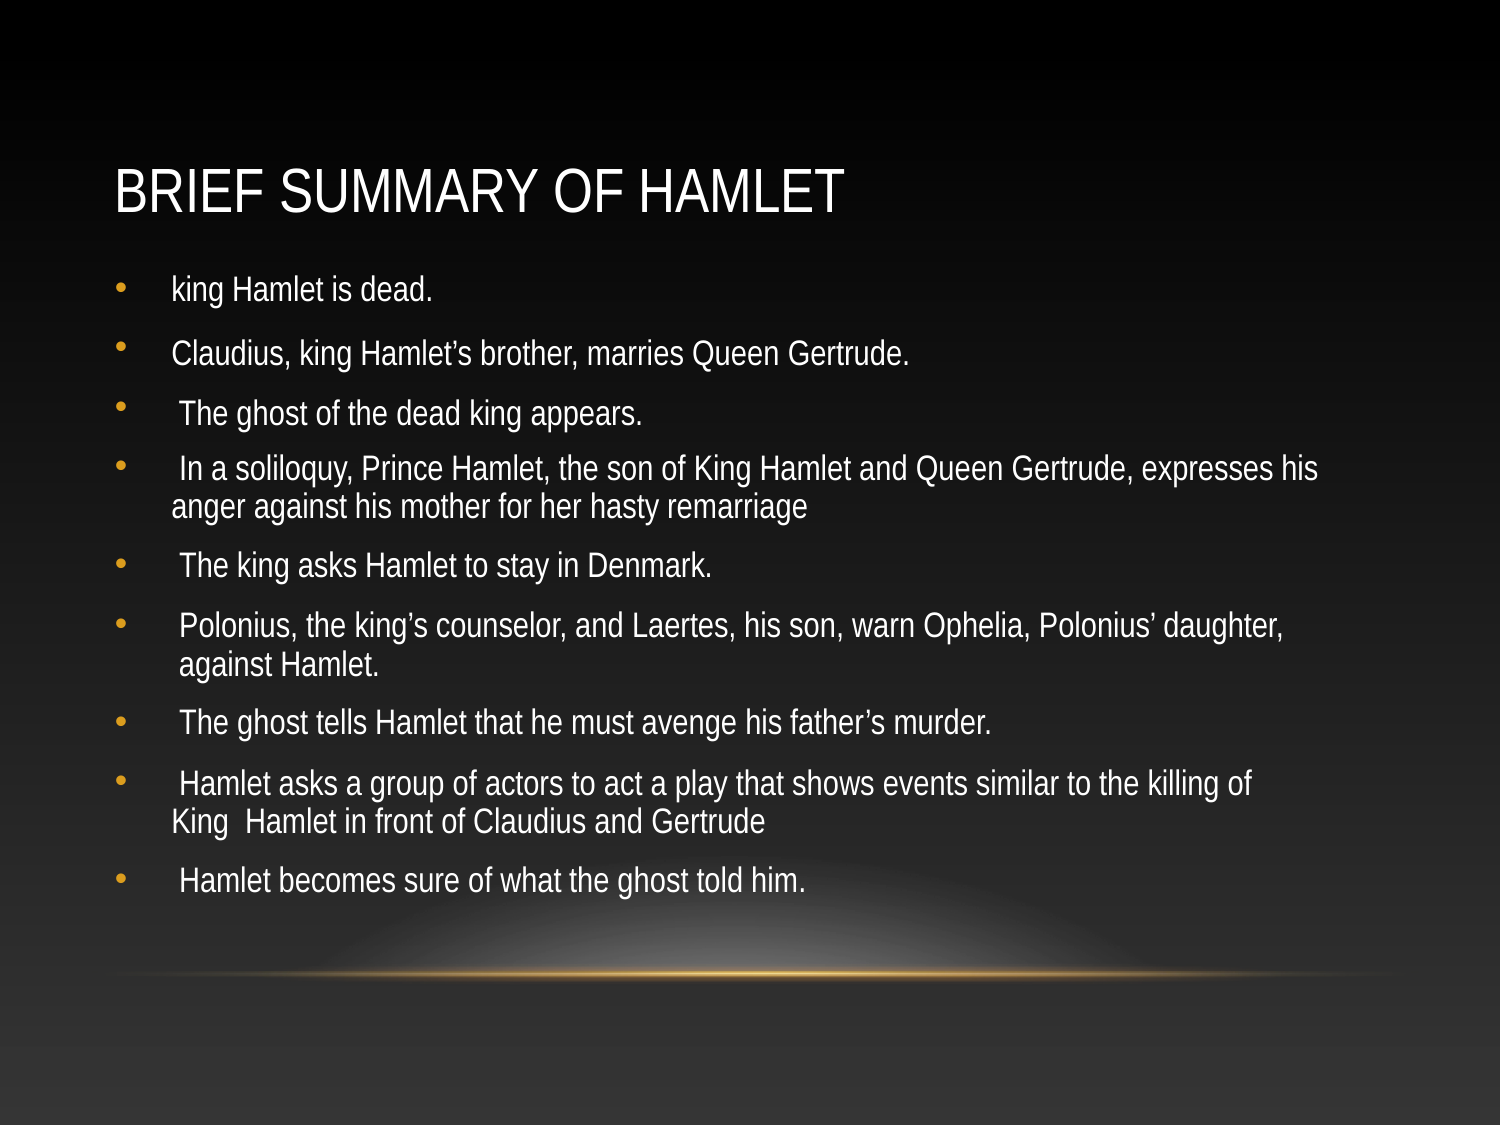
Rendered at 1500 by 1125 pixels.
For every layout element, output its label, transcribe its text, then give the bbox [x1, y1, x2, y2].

text_box • • [112, 678, 130, 800]
text_box • [112, 852, 130, 898]
text_box king Hamlet is dead. Claudius, king Hamlet’s brother, marries Queen Gertrude. The ghost of the dead king appears. In a soliloquy, Prince Hamlet, the son of King Hamlet and Queen Gertrude, expresses his anger against his mother for her hasty remarriage The king asks Hamlet to stay in Denmark. Polonius, the king’s counselor, and Laertes, his son, warn Ophelia, Polonius’ daughter, against Hamlet. The ghost tells Hamlet that he must avenge his father’s murder. Hamlet asks a group of actors to act a play that shows events similar to the killing of King Hamlet in front of Claudius and Gertrude Hamlet becomes sure of what the ghost told him. [169, 246, 1329, 900]
picture [0, 0, 1500, 1125]
title BRIEF SUMMARY OF HAMLET [112, 147, 852, 338]
text_box • • [112, 520, 130, 643]
text_box • • • • [112, 244, 130, 486]
